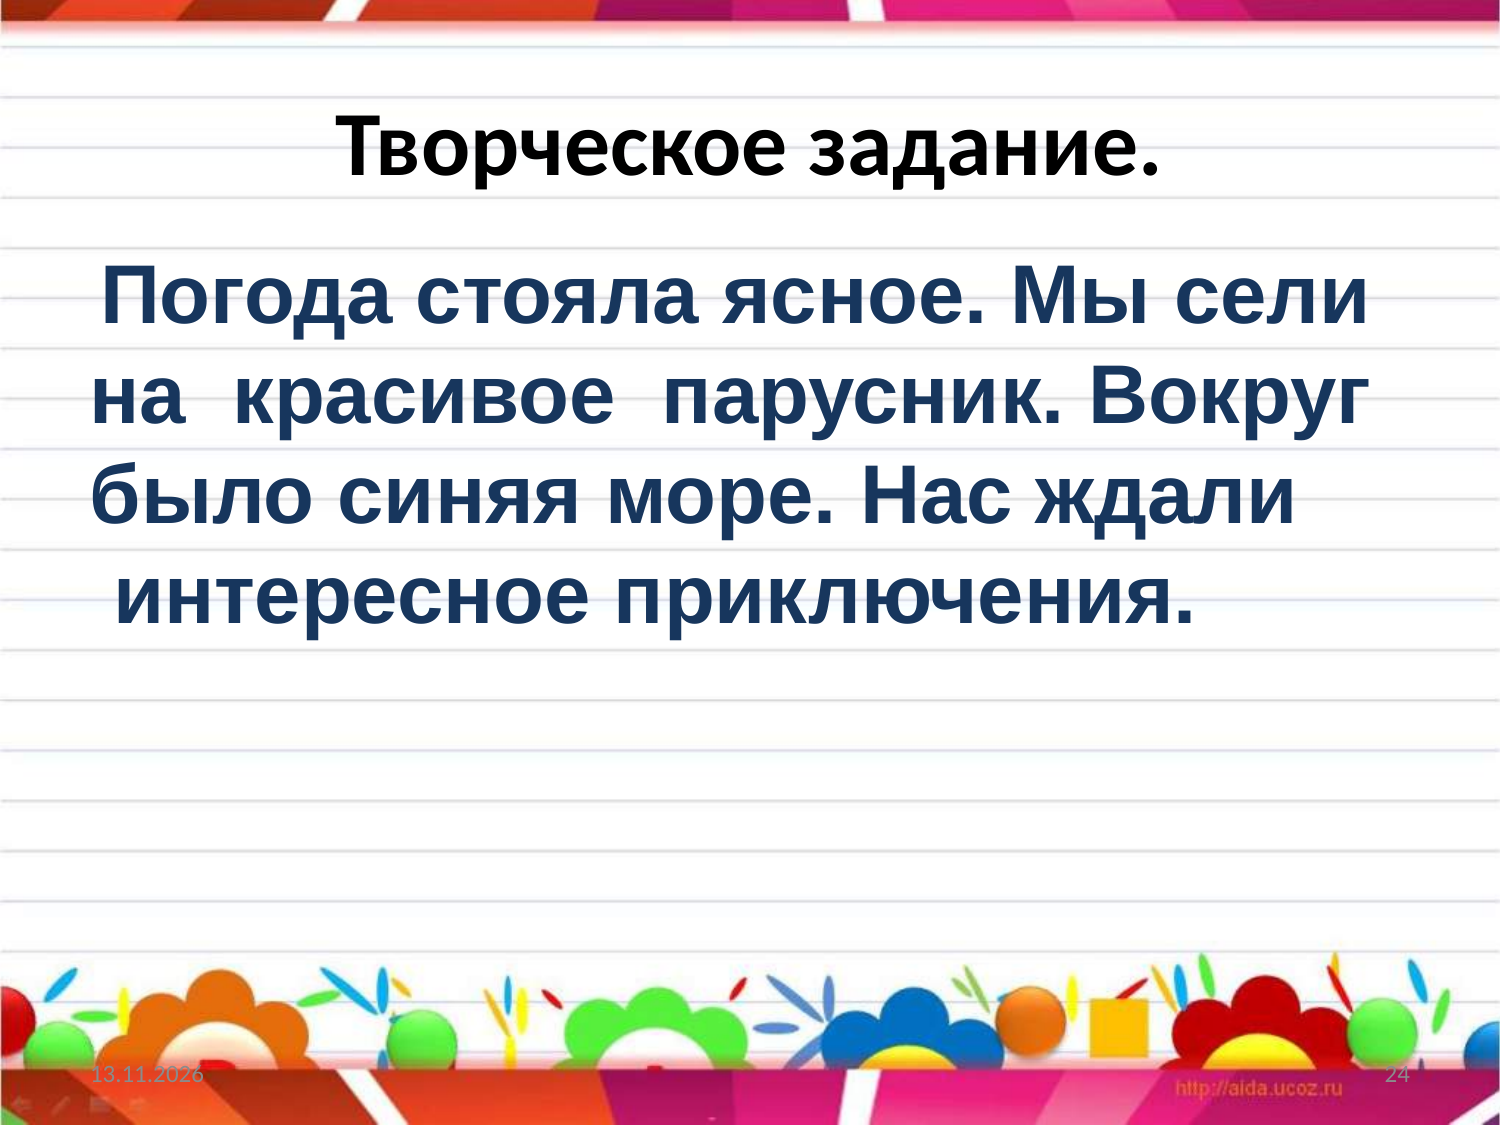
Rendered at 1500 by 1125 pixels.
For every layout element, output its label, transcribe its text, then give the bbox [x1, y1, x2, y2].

text_box Погода стояла ясное. Мы сели на красивое парусник. Вокруг было синяя море. Нас ждали интересное приключения. [74, 232, 1500, 648]
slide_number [75, 1042, 425, 1103]
title Творческое задание. [74, 44, 1426, 232]
picture [0, 0, 1500, 1125]
slide_number 24 [1074, 1042, 1425, 1103]
